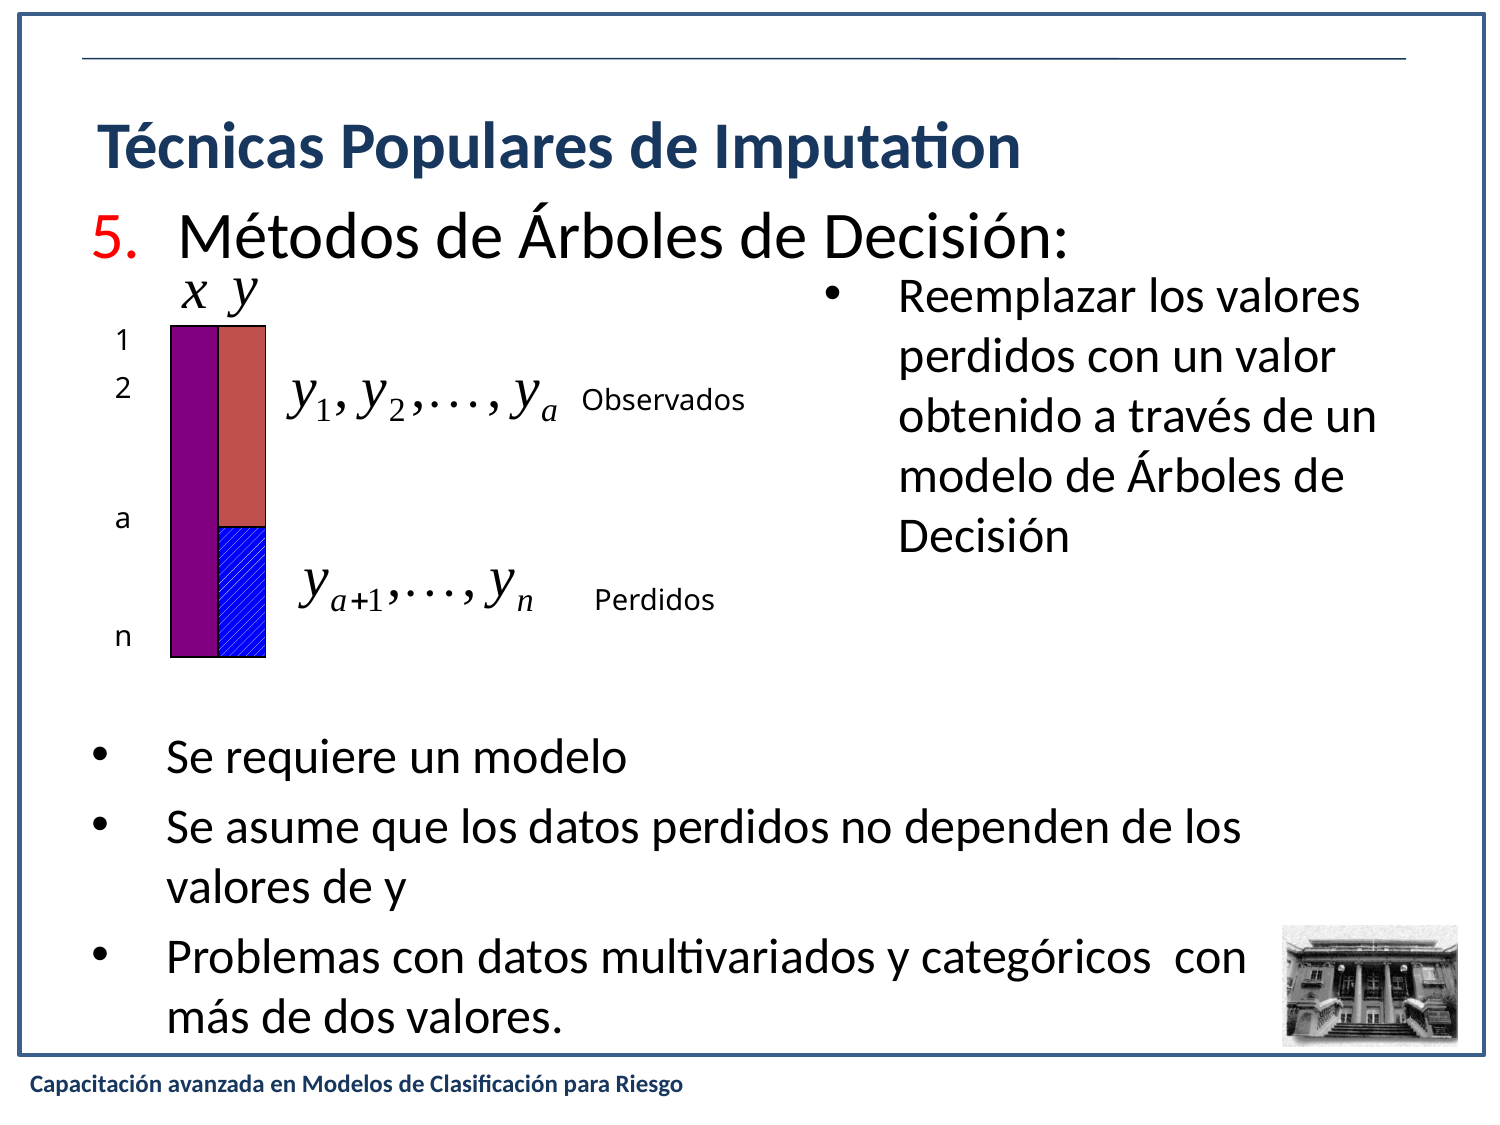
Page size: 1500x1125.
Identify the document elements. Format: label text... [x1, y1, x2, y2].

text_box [288, 538, 545, 626]
text_box Perdidos [579, 574, 730, 624]
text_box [99, 255, 272, 660]
list Métodos de Árboles de Decisión: [74, 184, 1426, 281]
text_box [277, 349, 572, 437]
title Técnicas Populares de Imputation [81, 81, 1414, 184]
text_box Observados [577, 373, 761, 424]
text_box Reemplazar los valores perdidos con un valor obtenido a través de un modelo de Árboles de Decisión [809, 255, 1440, 362]
text_box Se requiere un modelo Se asume que los datos perdidos no dependen de los valores de y Problemas con datos multivariados y categóricos con más de dos valores. [76, 716, 1299, 823]
picture [1282, 925, 1458, 1047]
